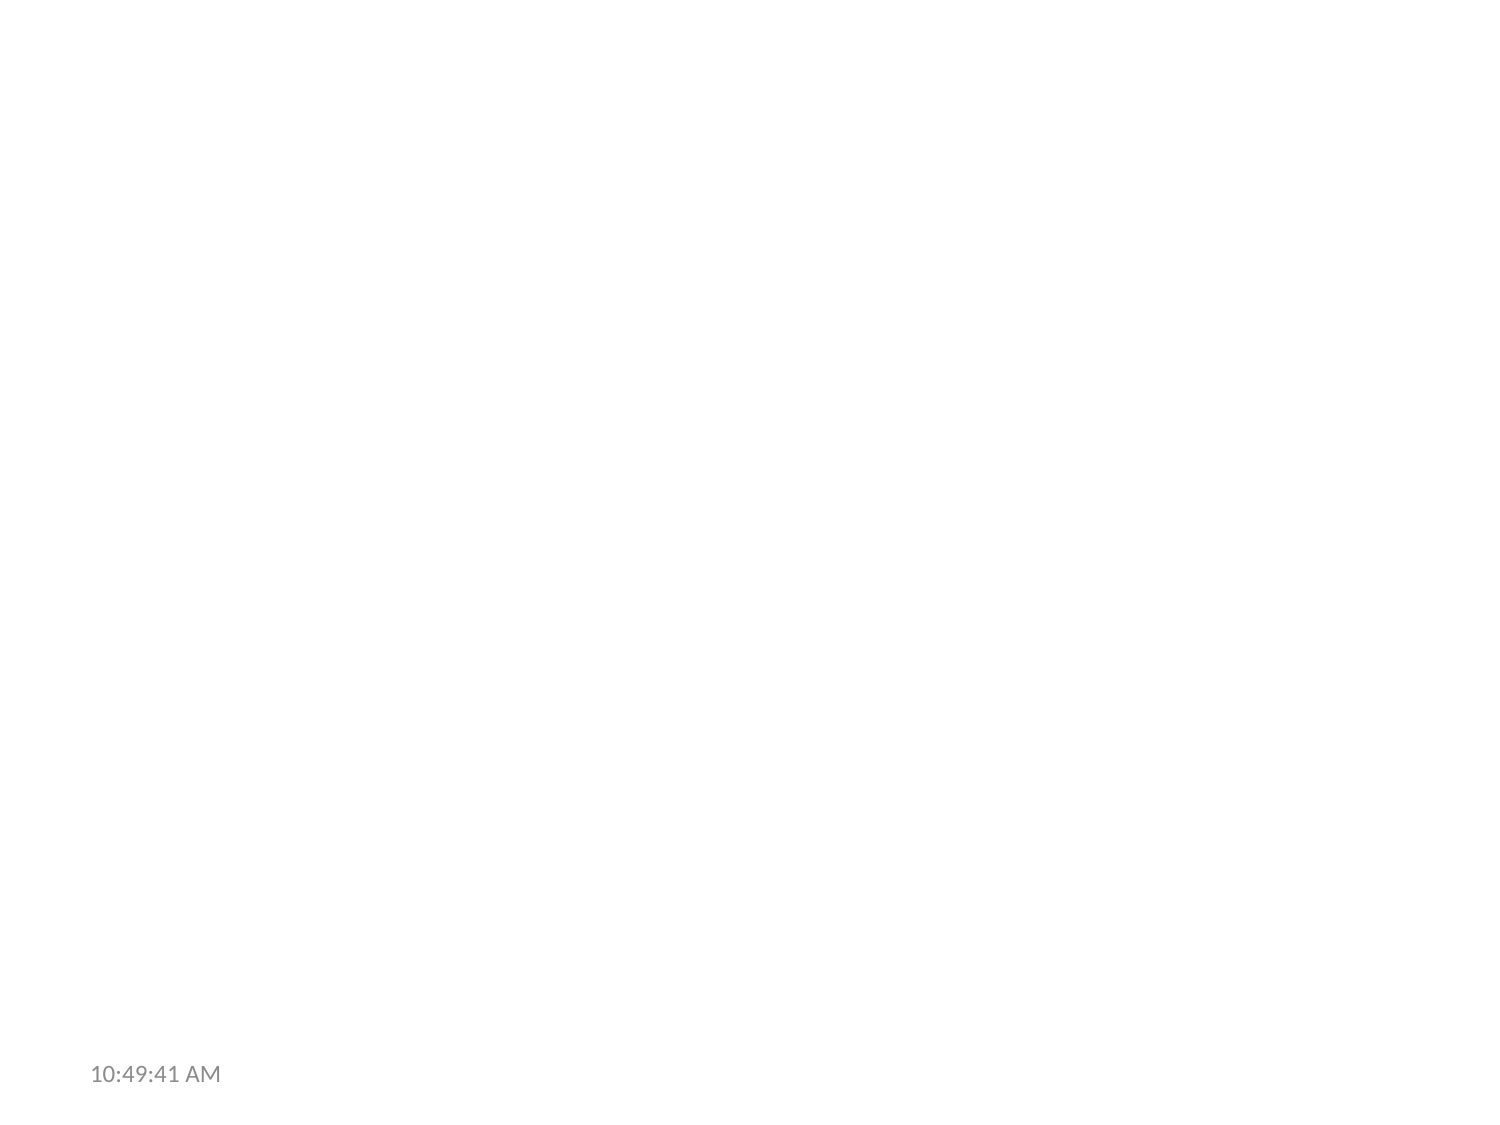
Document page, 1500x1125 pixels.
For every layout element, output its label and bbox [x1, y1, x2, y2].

slide_number [75, 1042, 425, 1103]
